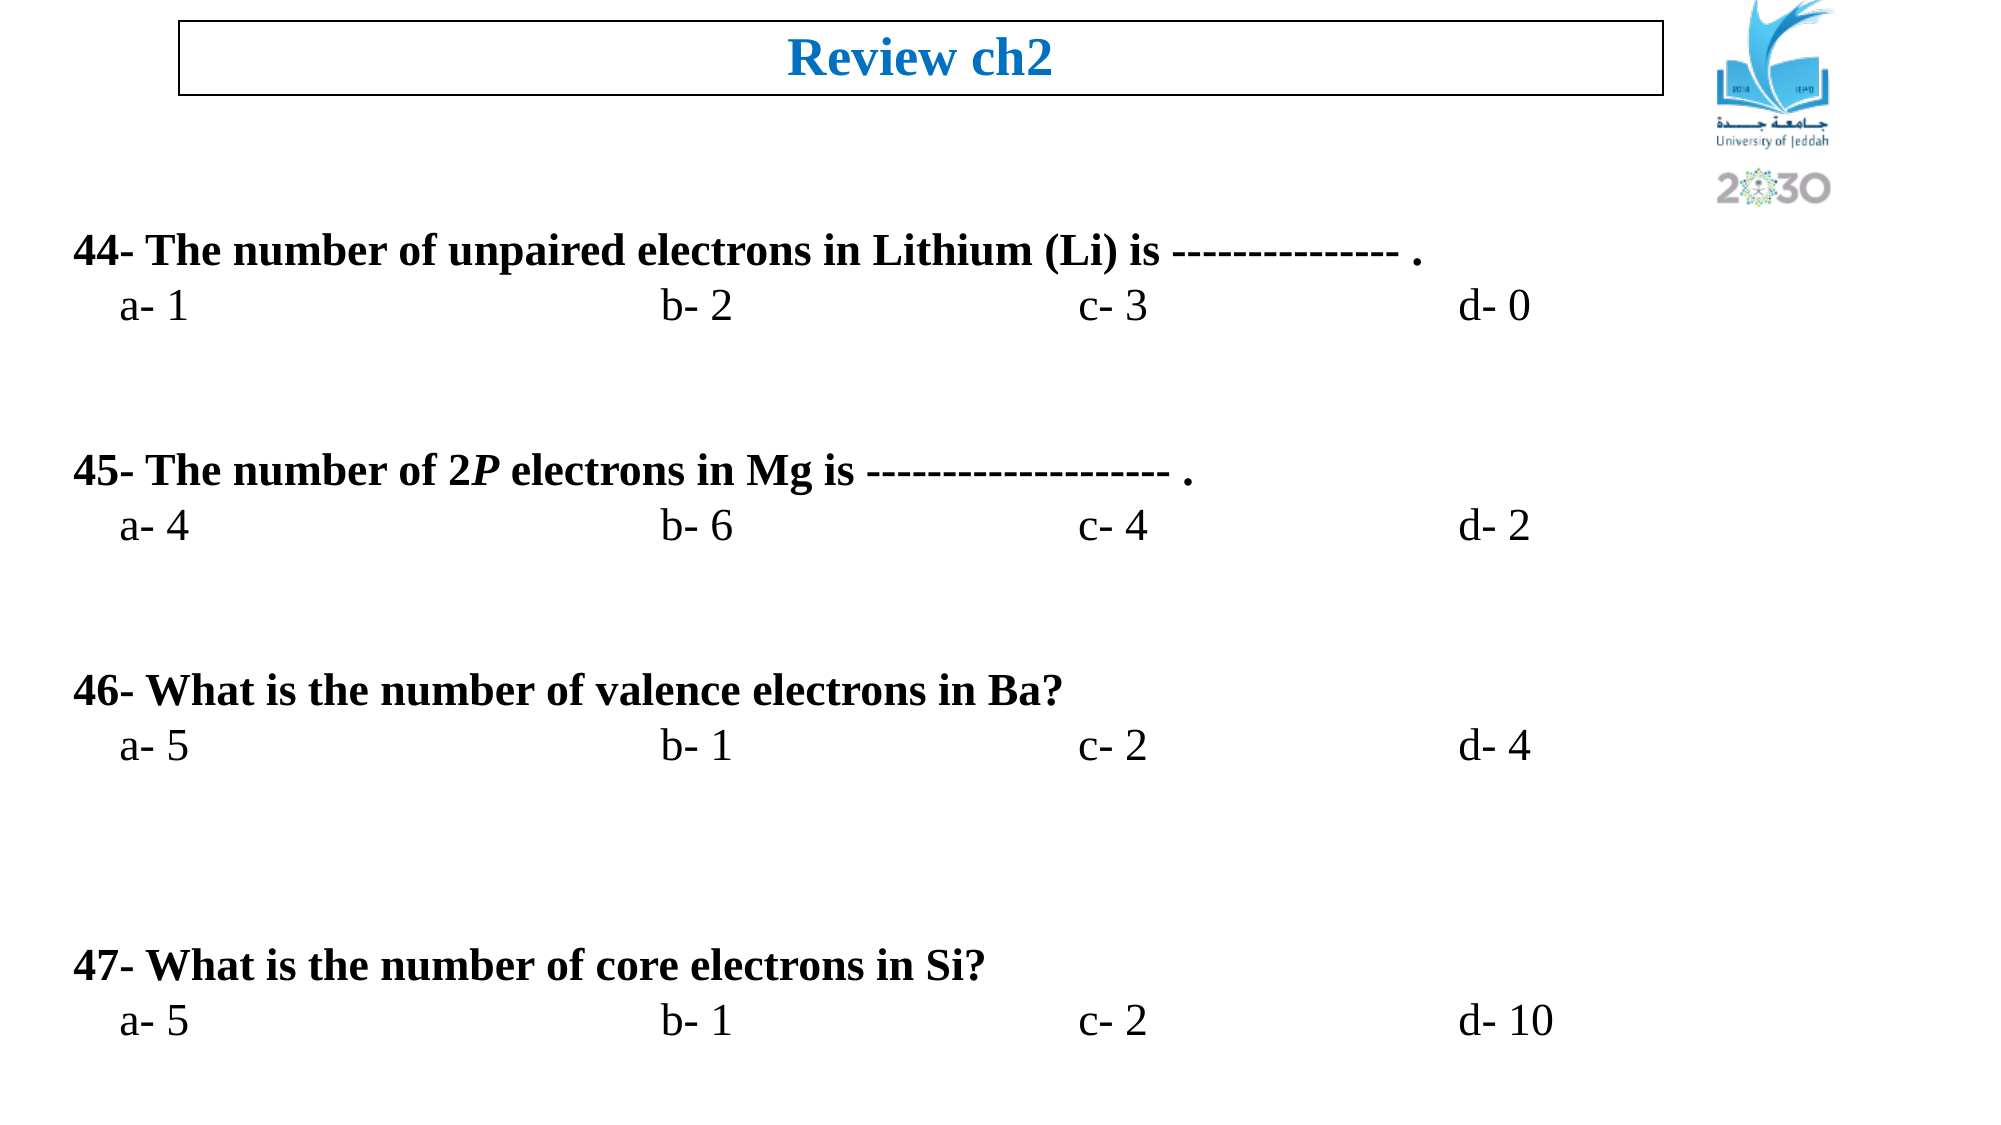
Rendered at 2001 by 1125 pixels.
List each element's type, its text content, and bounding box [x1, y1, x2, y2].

text_box Review ch2 [178, 20, 1664, 96]
text_box 44- The number of unpaired electrons in Lithium (Li) is --------------- . a- 1 b- 2 c- 3 d- 0 45- The number of 2P electrons in Mg is -------------------- . a- 4 b- 6 c- 4 d- 2 46- What is the number of valence electrons in Ba? a- 5 b- 1 c- 2 d- 4 47- What is the number of core electrons in Si? a- 5 b- 1 c- 2 d- 10 [58, 212, 1913, 1052]
picture [1697, 0, 1851, 213]
